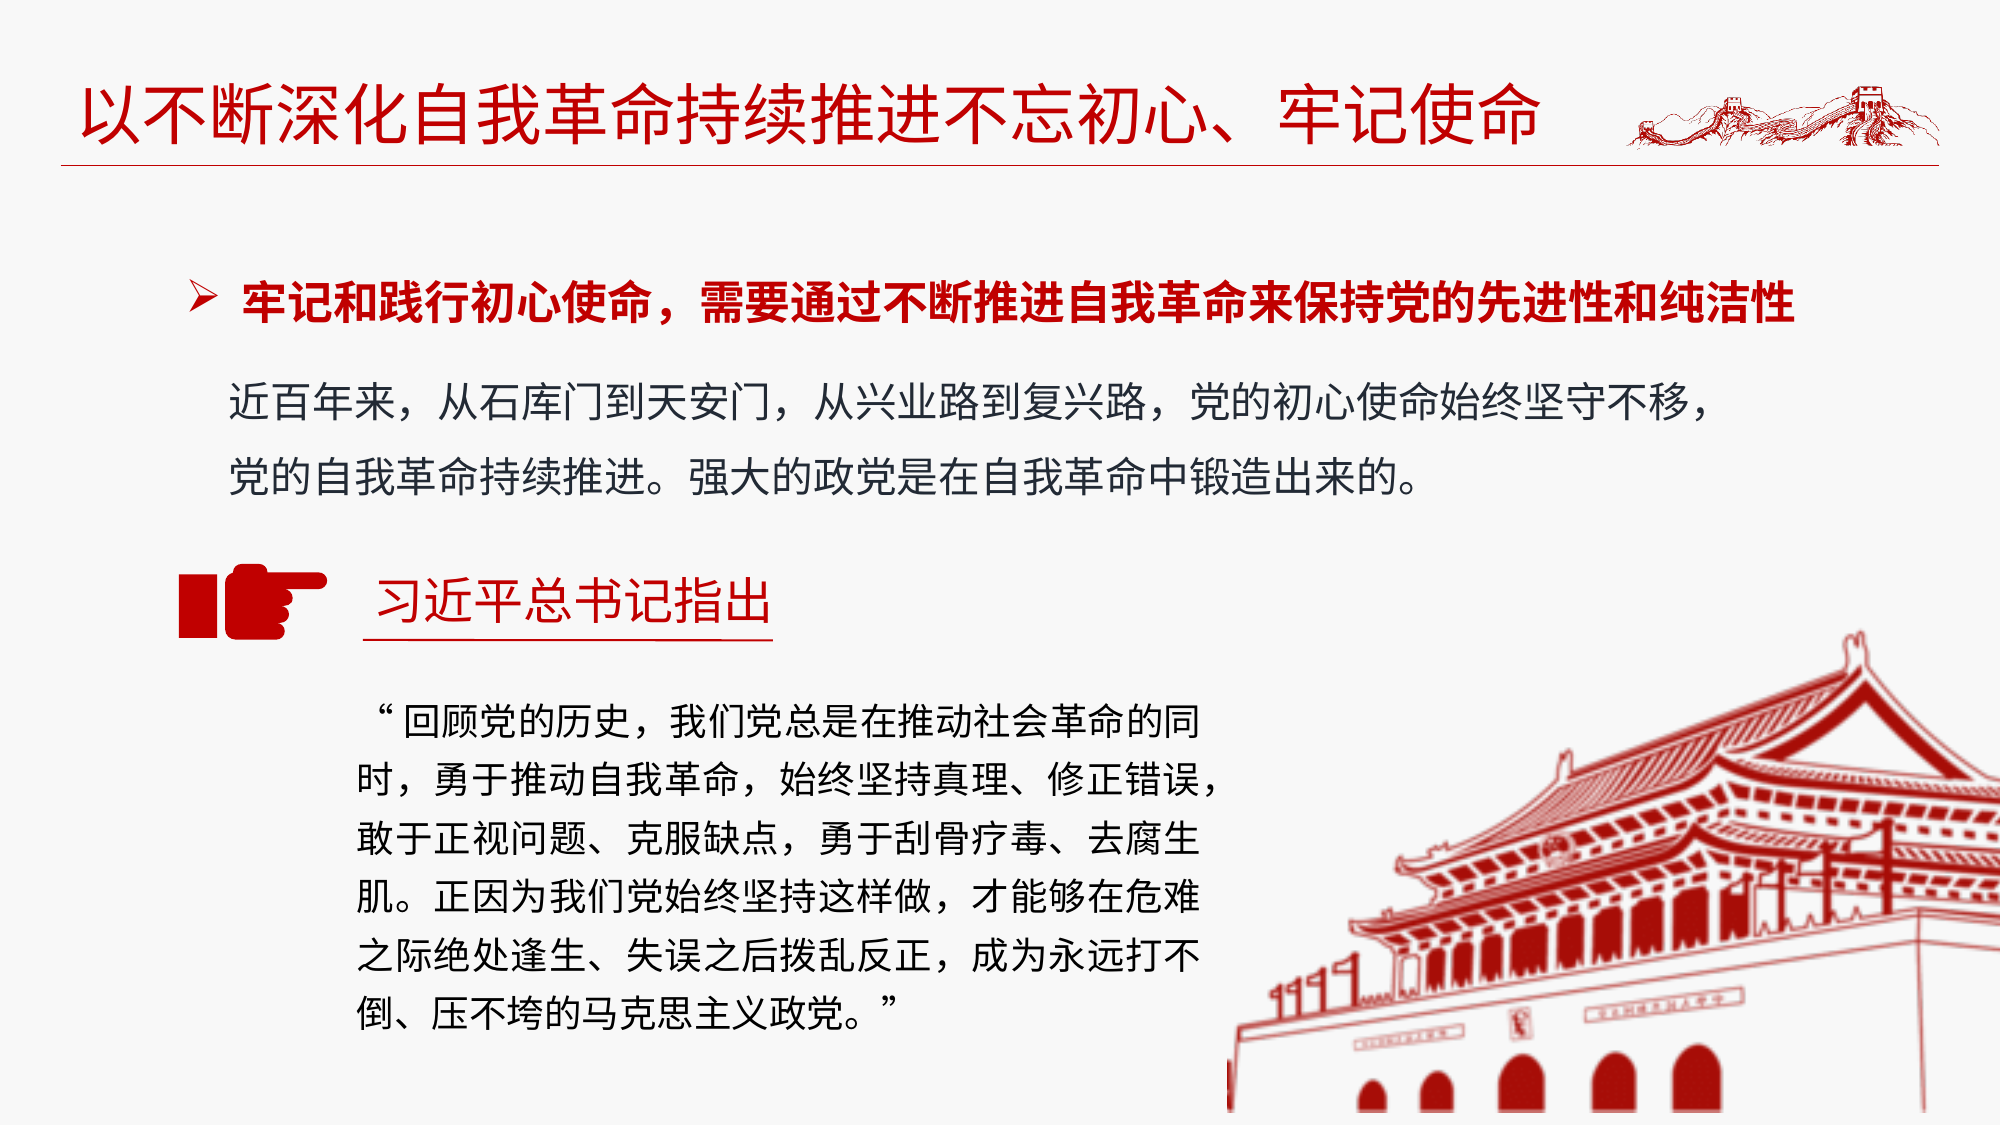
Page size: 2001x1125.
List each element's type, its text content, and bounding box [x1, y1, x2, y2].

text_box 近百年来，从石库门到天安门，从兴业路到复兴路，党的初心使命始终坚守不移，党的自我革命持续推进。强大的政党是在自我革命中锻造出来的。 [214, 343, 1788, 508]
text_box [178, 563, 328, 640]
text_box 习近平总书记指出 [358, 562, 789, 638]
picture [1622, 77, 1940, 150]
picture [1227, 621, 2000, 1113]
text_box “回顾党的历史，我们党总是在推动社会革命的同时，勇于推动自我革命，始终坚持真理、修正错误，敢于正视问题、克服缺点，勇于刮骨疗毒、去腐生肌。正因为我们党始终坚持这样做，才能够在危难之际绝处逢生、失误之后拨乱反正，成为永远打不倒、压不垮的马克思主义政党。” [342, 677, 1217, 1043]
text_box 以不断深化自我革命持续推进不忘初心、牢记使命 [60, 65, 1712, 161]
text_box 牢记和践行初心使命，需要通过不断推进自我革命来保持党的先进性和纯洁性 [60, 266, 1923, 337]
